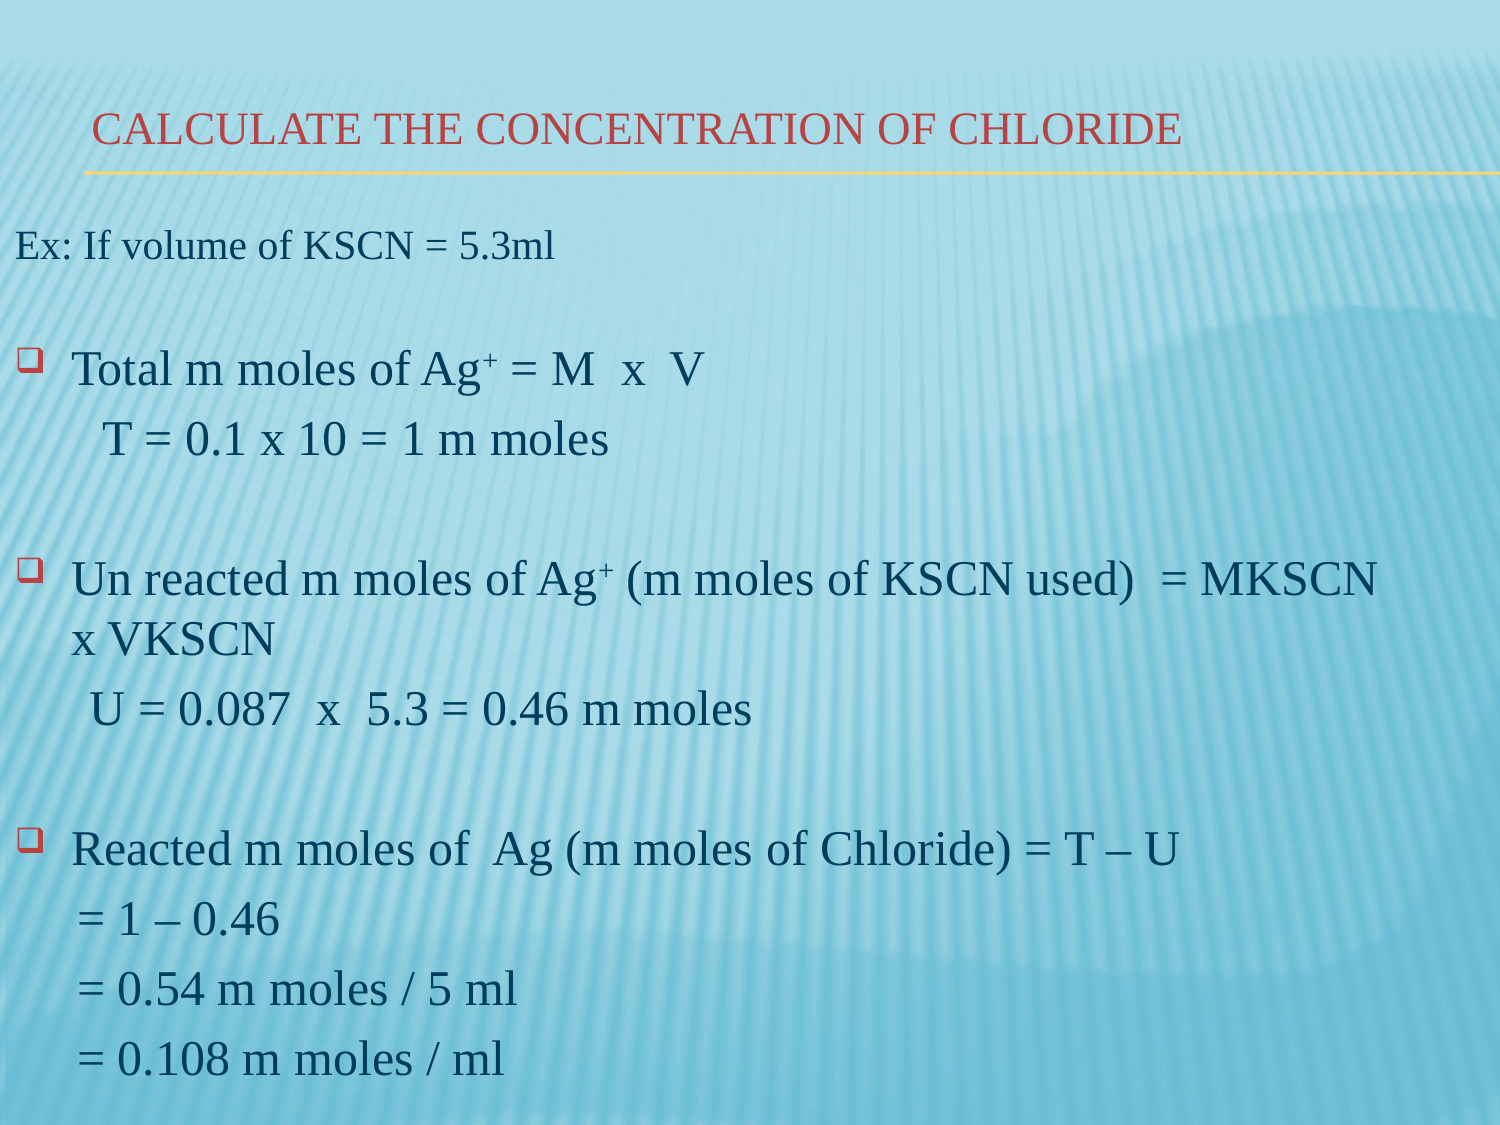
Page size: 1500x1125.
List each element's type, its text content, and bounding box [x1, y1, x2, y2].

list Ex: If volume of KSCN = 5.3ml Total m moles of Ag+ = M x V T = 0.1 x 10 = 1 m moles Un reacted m moles of Ag+ (m moles of KSCN used) = MKSCN x VKSCN U = 0.087 x 5.3 = 0.46 m moles Reacted m moles of Ag (m moles of Chloride) = T – U = 1 – 0.46 = 0.54 m moles / 5 ml = 0.108 m moles / ml [0, 151, 1415, 1125]
title calculate the concentration of chloride [76, 90, 1427, 218]
